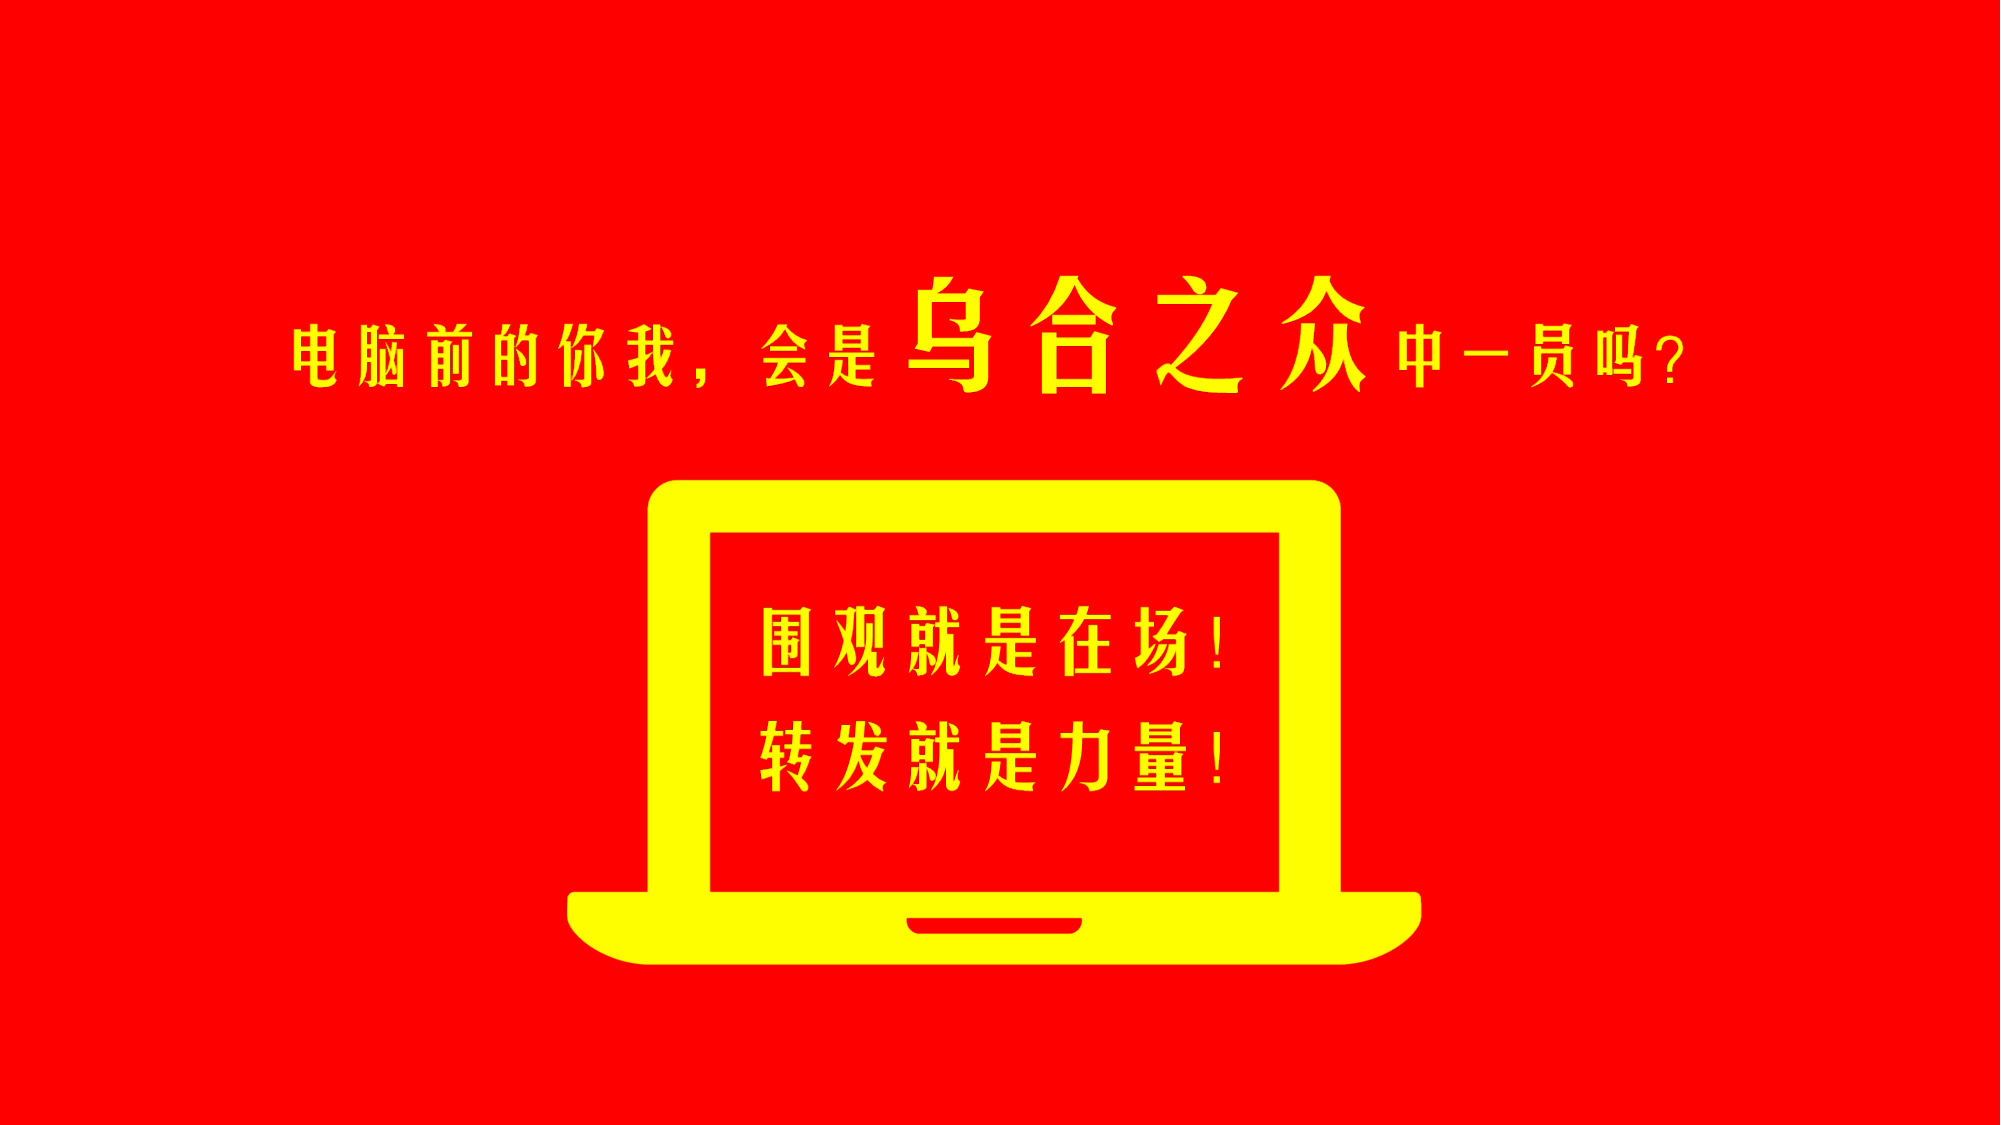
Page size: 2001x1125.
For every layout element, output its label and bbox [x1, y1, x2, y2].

picture [0, 223, 2000, 1032]
